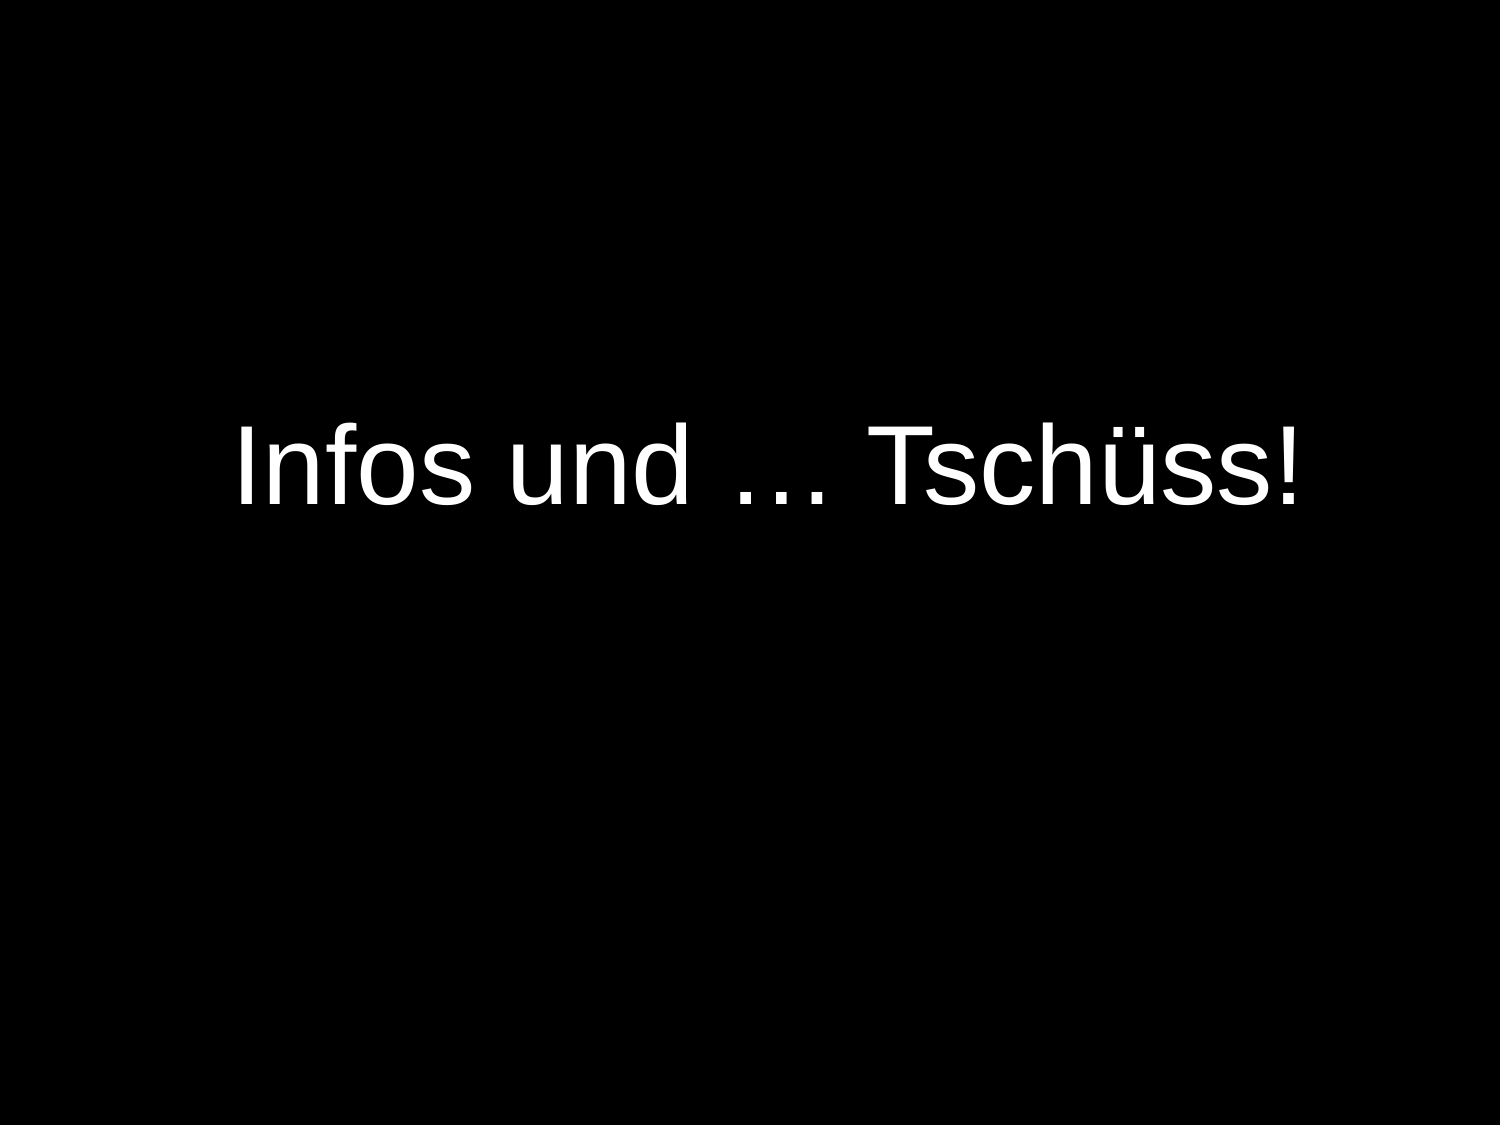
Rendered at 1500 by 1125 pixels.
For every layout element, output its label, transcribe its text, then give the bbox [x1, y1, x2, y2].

text_box Infos und … Tschüss! [76, 397, 1460, 612]
